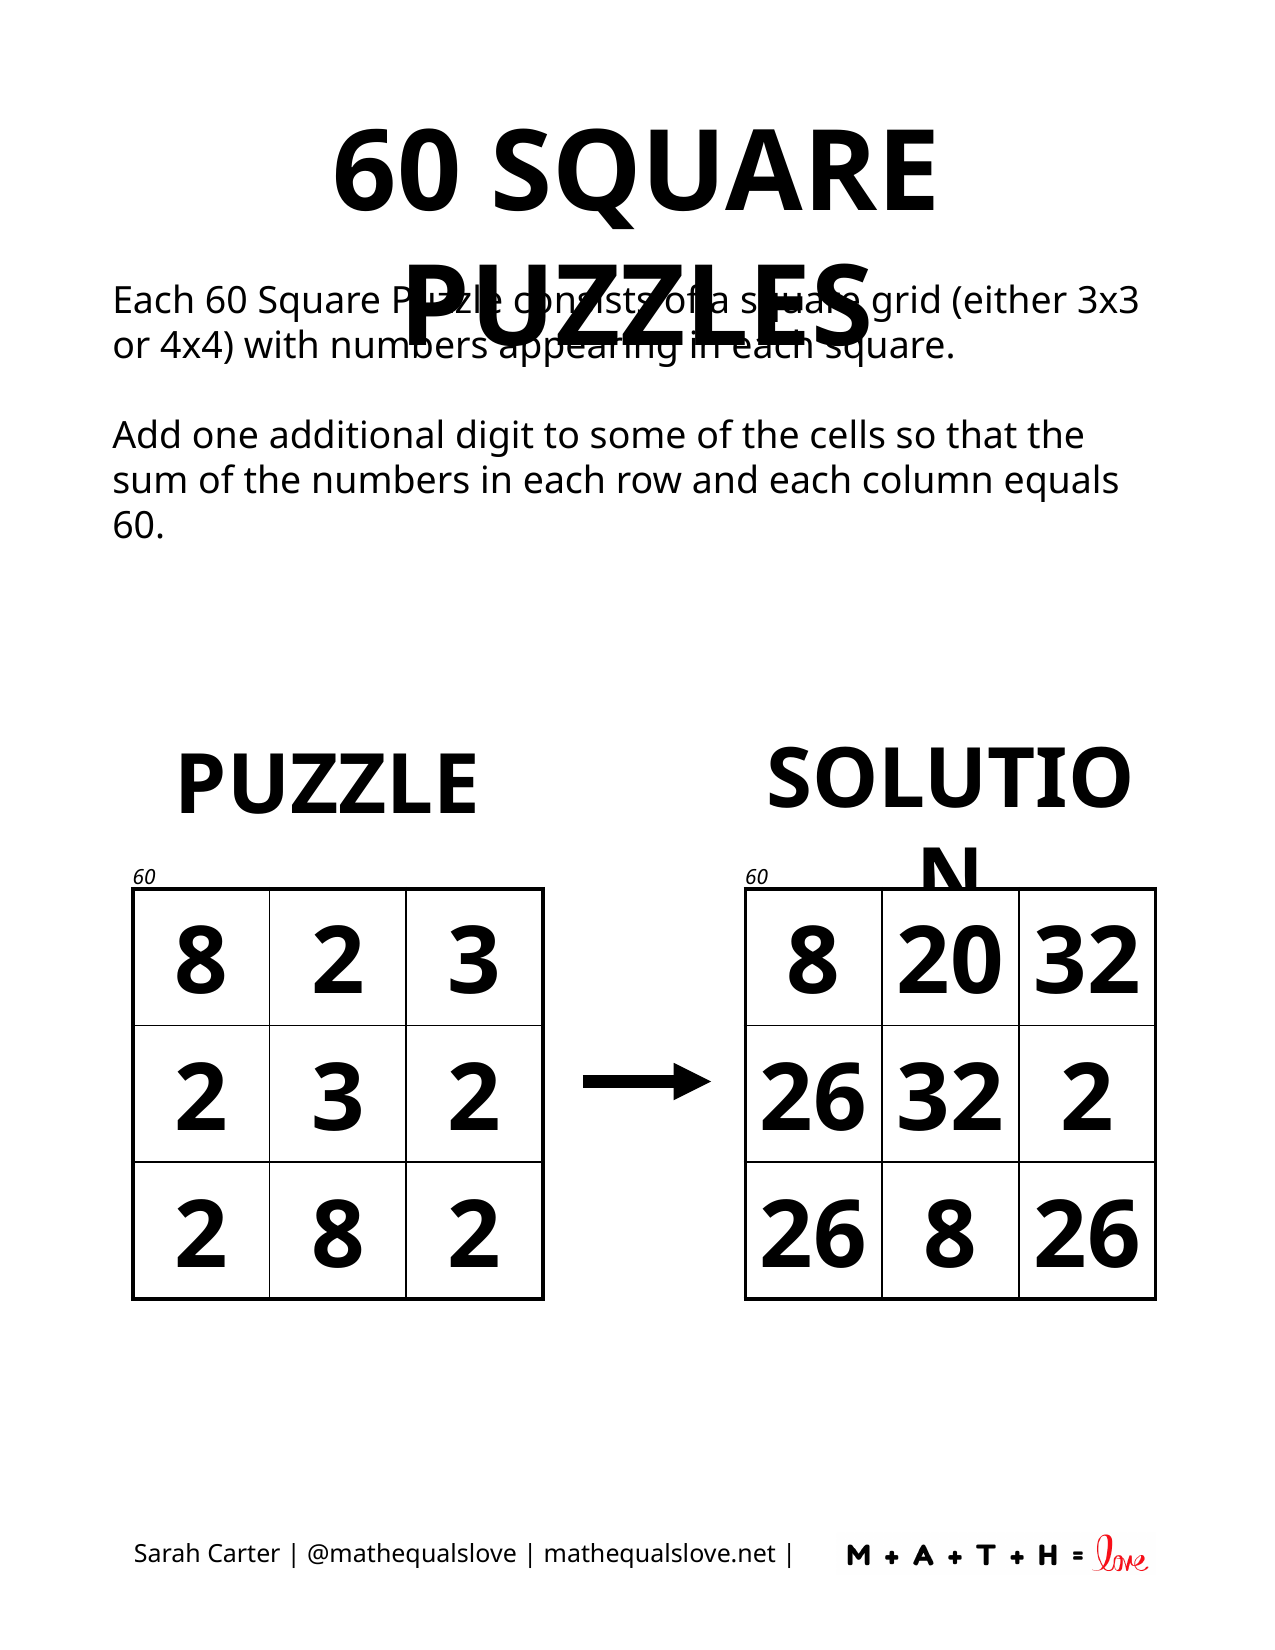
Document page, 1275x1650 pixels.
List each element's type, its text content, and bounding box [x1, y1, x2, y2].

text_box PUZZLE [122, 730, 533, 831]
table_cell 2 [135, 1026, 269, 1161]
table_header 8 [135, 891, 269, 1025]
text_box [118, 1529, 1199, 1576]
table_header 3 [407, 891, 541, 1025]
table_header 32 [1020, 891, 1154, 1025]
table_cell 32 [883, 1026, 1018, 1161]
table_header 8 [747, 891, 881, 1025]
text_box SOLUTION [745, 723, 1156, 887]
text_box 60 [132, 863, 342, 889]
table_header 20 [883, 891, 1018, 1025]
table_cell 26 [747, 1026, 881, 1161]
table_cell 2 [407, 1163, 541, 1297]
table_cell 8 [883, 1163, 1018, 1297]
text_box 60 SQUARE PUZZLES [97, 97, 1177, 268]
table_cell 3 [270, 1026, 405, 1161]
table_cell 8 [270, 1163, 405, 1297]
table_cell 26 [1020, 1163, 1154, 1297]
text_box Each 60 Square Puzzle consists of a square grid (either 3x3 or 4x4) with numbers appearing in each square. Add one additional digit to some of the cells so that the sum of the numbers in each row and each column equals 60. [97, 268, 1177, 553]
text_box 60 [745, 863, 954, 889]
table_cell 2 [135, 1163, 269, 1297]
table_cell 2 [407, 1026, 541, 1161]
table_cell 26 [747, 1163, 881, 1297]
table_header 2 [270, 891, 405, 1025]
table_cell 2 [1020, 1026, 1154, 1161]
